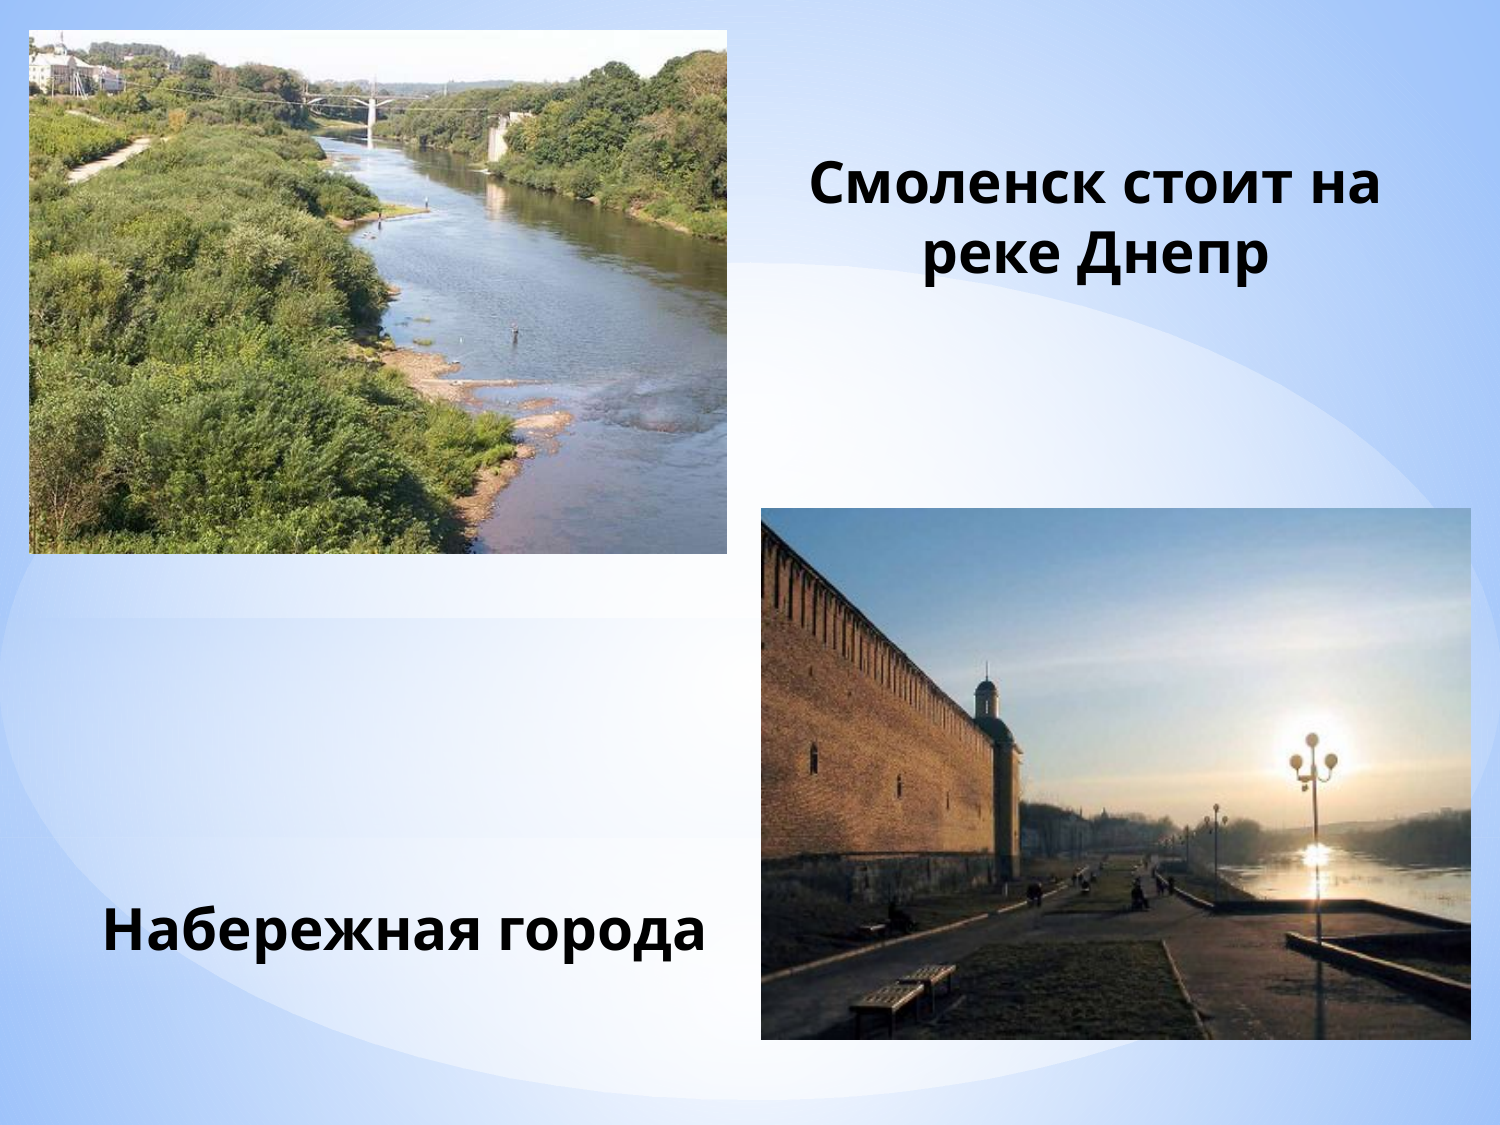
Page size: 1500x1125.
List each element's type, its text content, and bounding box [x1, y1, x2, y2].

picture [761, 508, 1471, 1041]
text_box Набережная города [78, 847, 723, 929]
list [29, 30, 727, 554]
title Смоленск стоит на реке Днепр [773, 137, 1419, 220]
